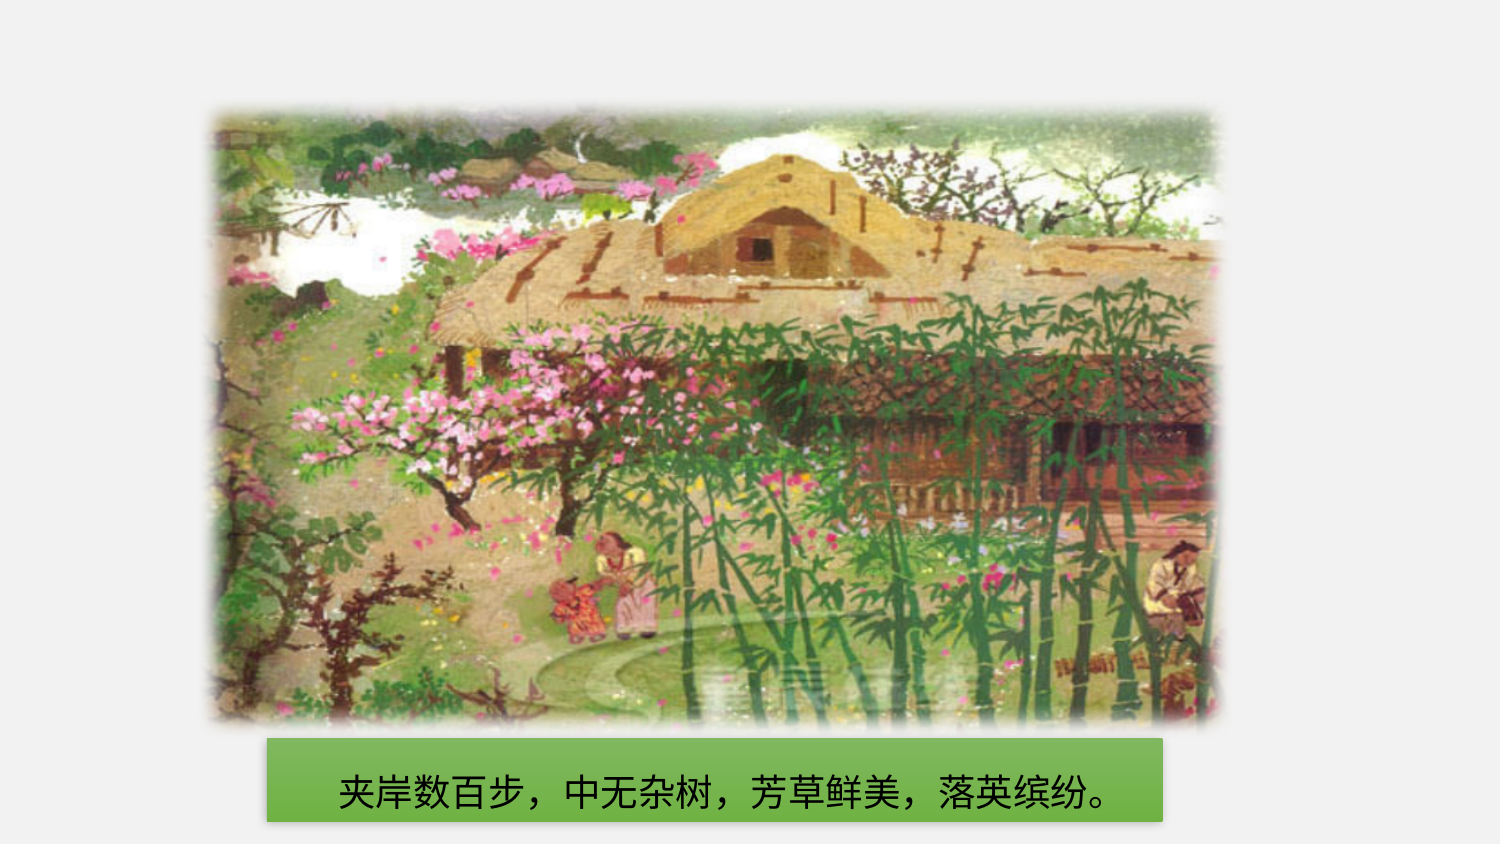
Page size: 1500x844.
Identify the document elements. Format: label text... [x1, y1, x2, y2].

text_box 夹岸数百步，中无杂树，芳草鲜美，落英缤纷。 [266, 739, 1163, 822]
picture [197, 97, 1232, 739]
